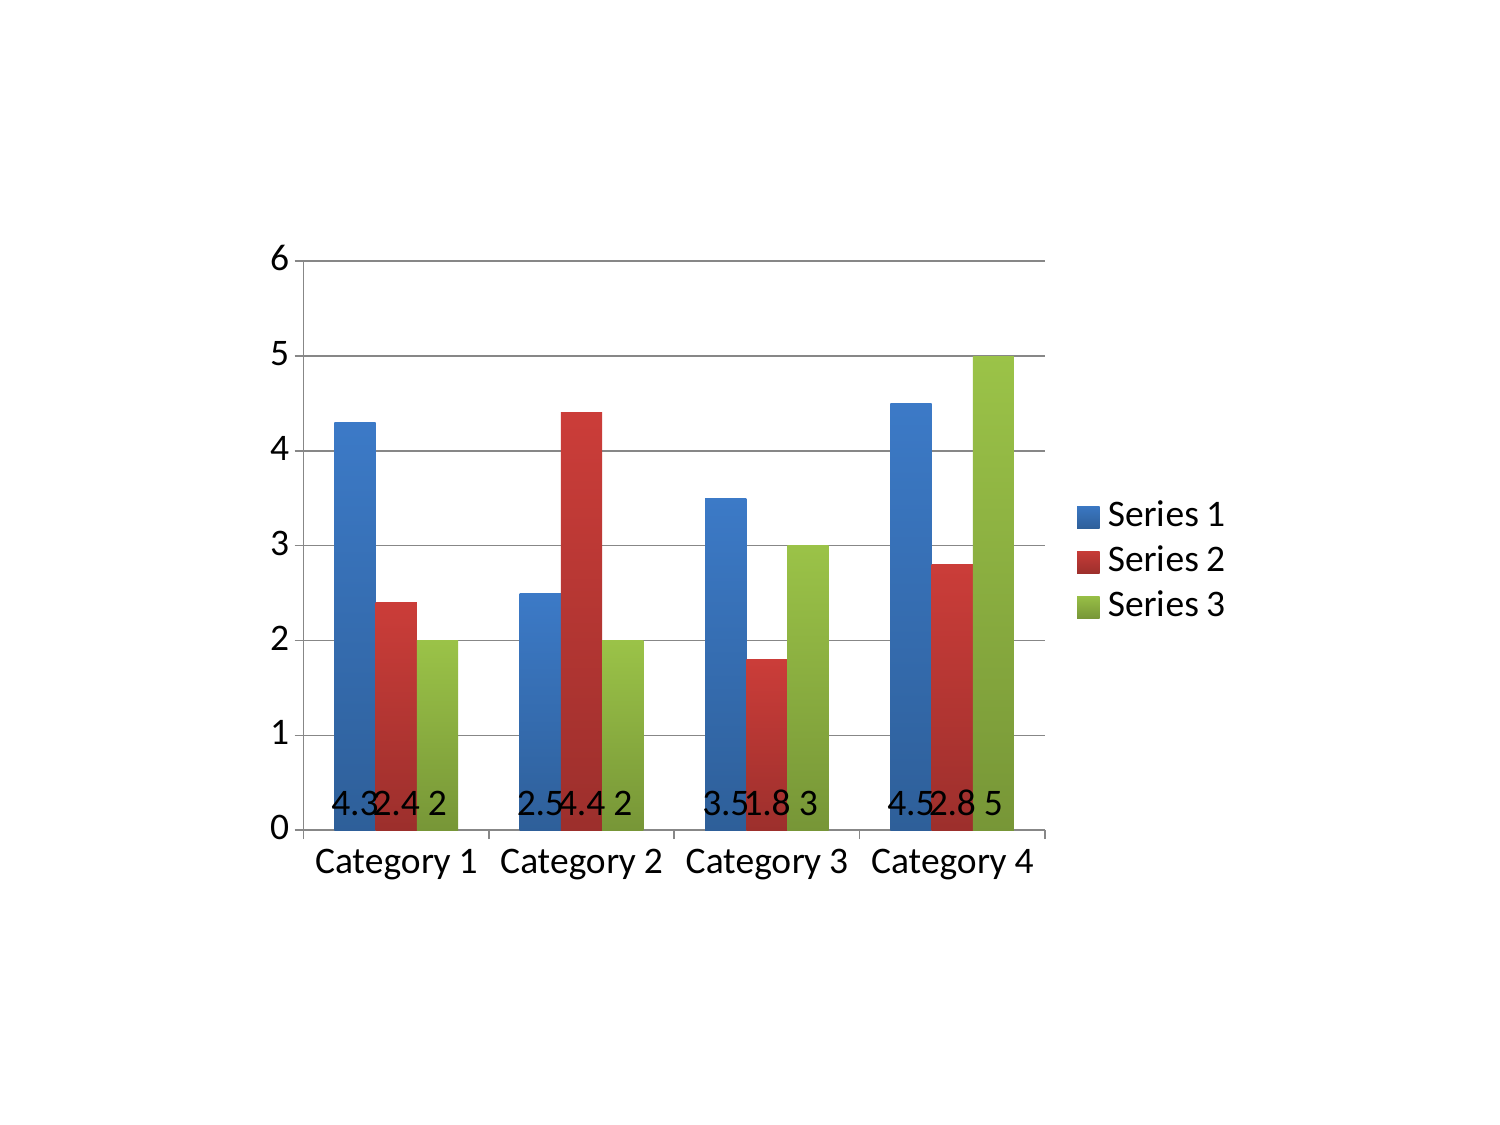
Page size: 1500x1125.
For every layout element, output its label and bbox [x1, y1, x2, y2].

chart [249, 228, 1251, 897]
